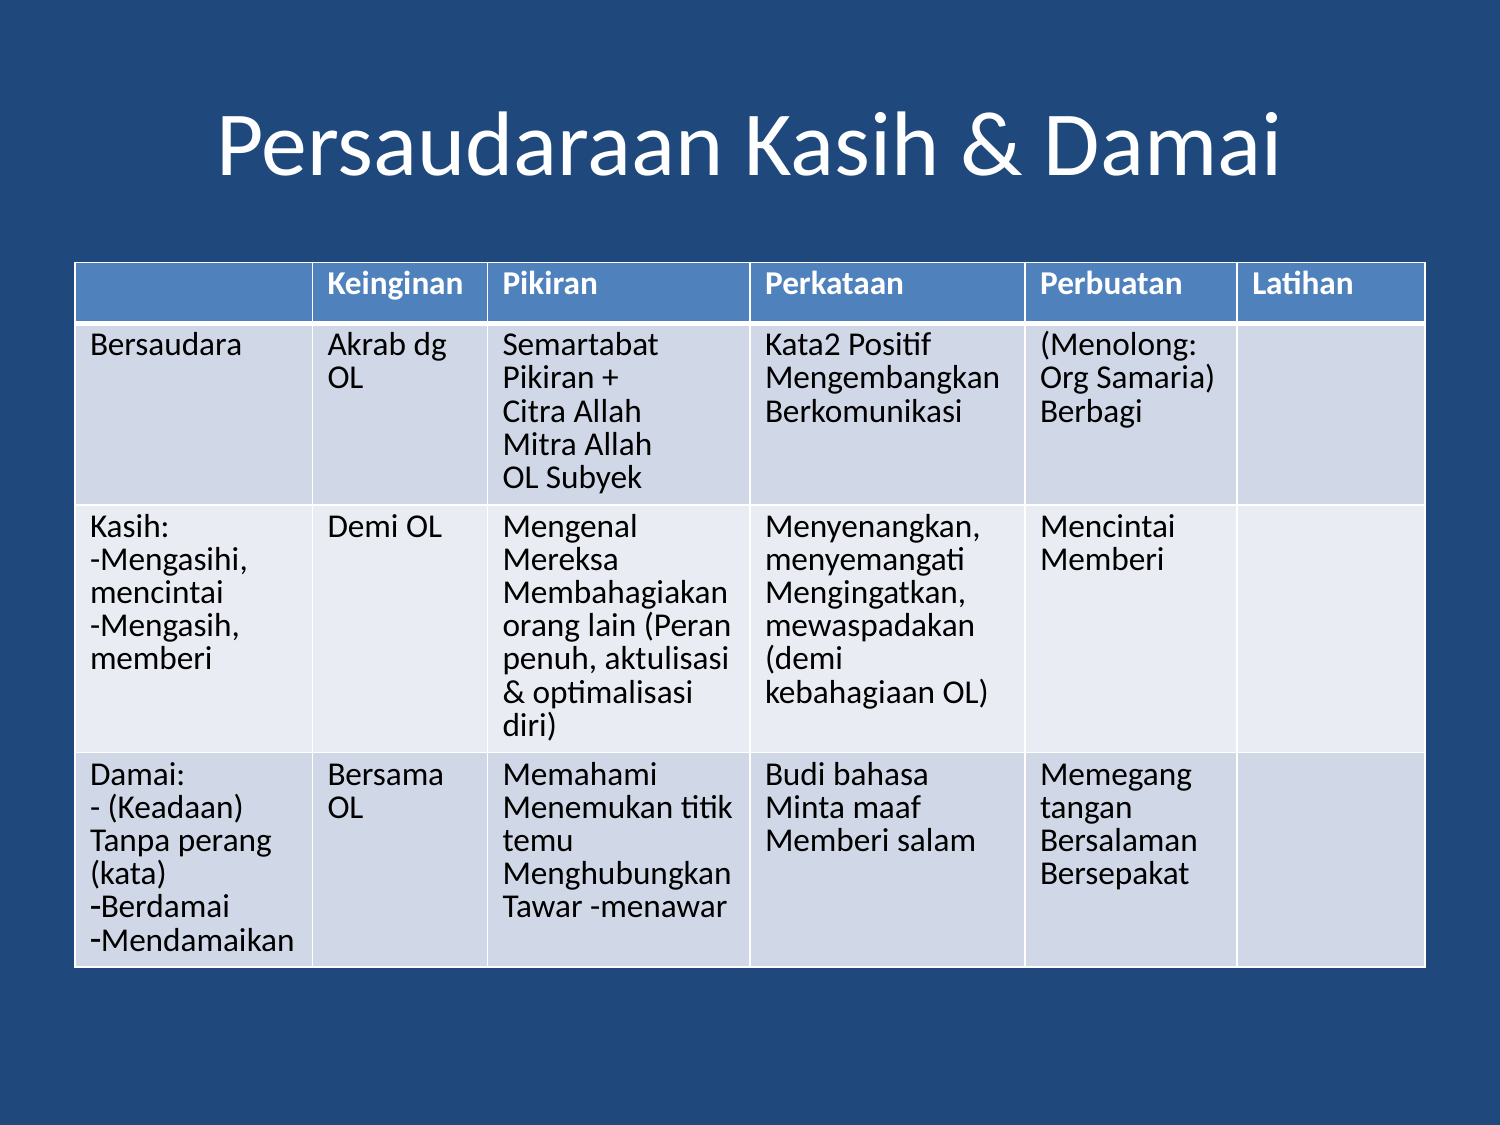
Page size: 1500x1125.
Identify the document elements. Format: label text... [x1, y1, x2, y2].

title Persaudaraan Kasih & Damai [75, 45, 1425, 233]
table_header Perbuatan [1026, 263, 1236, 321]
table_cell Budi bahasa Minta maaf Memberi salam [751, 753, 1024, 966]
table_cell Memahami Menemukan titik temu Menghubungkan Tawar -menawar [488, 753, 749, 966]
table_cell [1238, 326, 1424, 504]
table_cell Demi OL [313, 506, 487, 752]
table_cell Bersama OL [313, 753, 487, 966]
table_cell [1238, 506, 1424, 752]
table_header Perkataan [751, 263, 1024, 321]
table_cell Kasih: -Mengasihi, mencintai -Mengasih, memberi [76, 506, 312, 752]
table_cell Damai: - (Keadaan) Tanpa perang (kata) Berdamai Mendamaikan [76, 753, 312, 966]
table_cell [1238, 753, 1424, 966]
table_cell Mencintai Memberi [1026, 506, 1236, 752]
table_cell Akrab dg OL [313, 326, 487, 504]
table_cell (Menolong: Org Samaria) Berbagi [1026, 326, 1236, 504]
table_header Latihan [1238, 263, 1424, 321]
table_cell Memegang tangan Bersalaman Bersepakat [1026, 753, 1236, 966]
table_header Pikiran [488, 263, 749, 321]
table_header Keinginan [313, 263, 487, 321]
table_cell Mengenal Mereksa Membahagiakan orang lain (Peran penuh, aktulisasi & optimalisasi diri) [488, 506, 749, 752]
table_header [76, 263, 312, 321]
table_cell Kata2 Positif Mengembangkan Berkomunikasi [751, 326, 1024, 504]
table_cell Menyenangkan, menyemangati Mengingatkan, mewaspadakan (demi kebahagiaan OL) [751, 506, 1024, 752]
table_cell Semartabat Pikiran + Citra Allah Mitra Allah OL Subyek [488, 326, 749, 504]
table_cell Bersaudara [76, 326, 312, 504]
